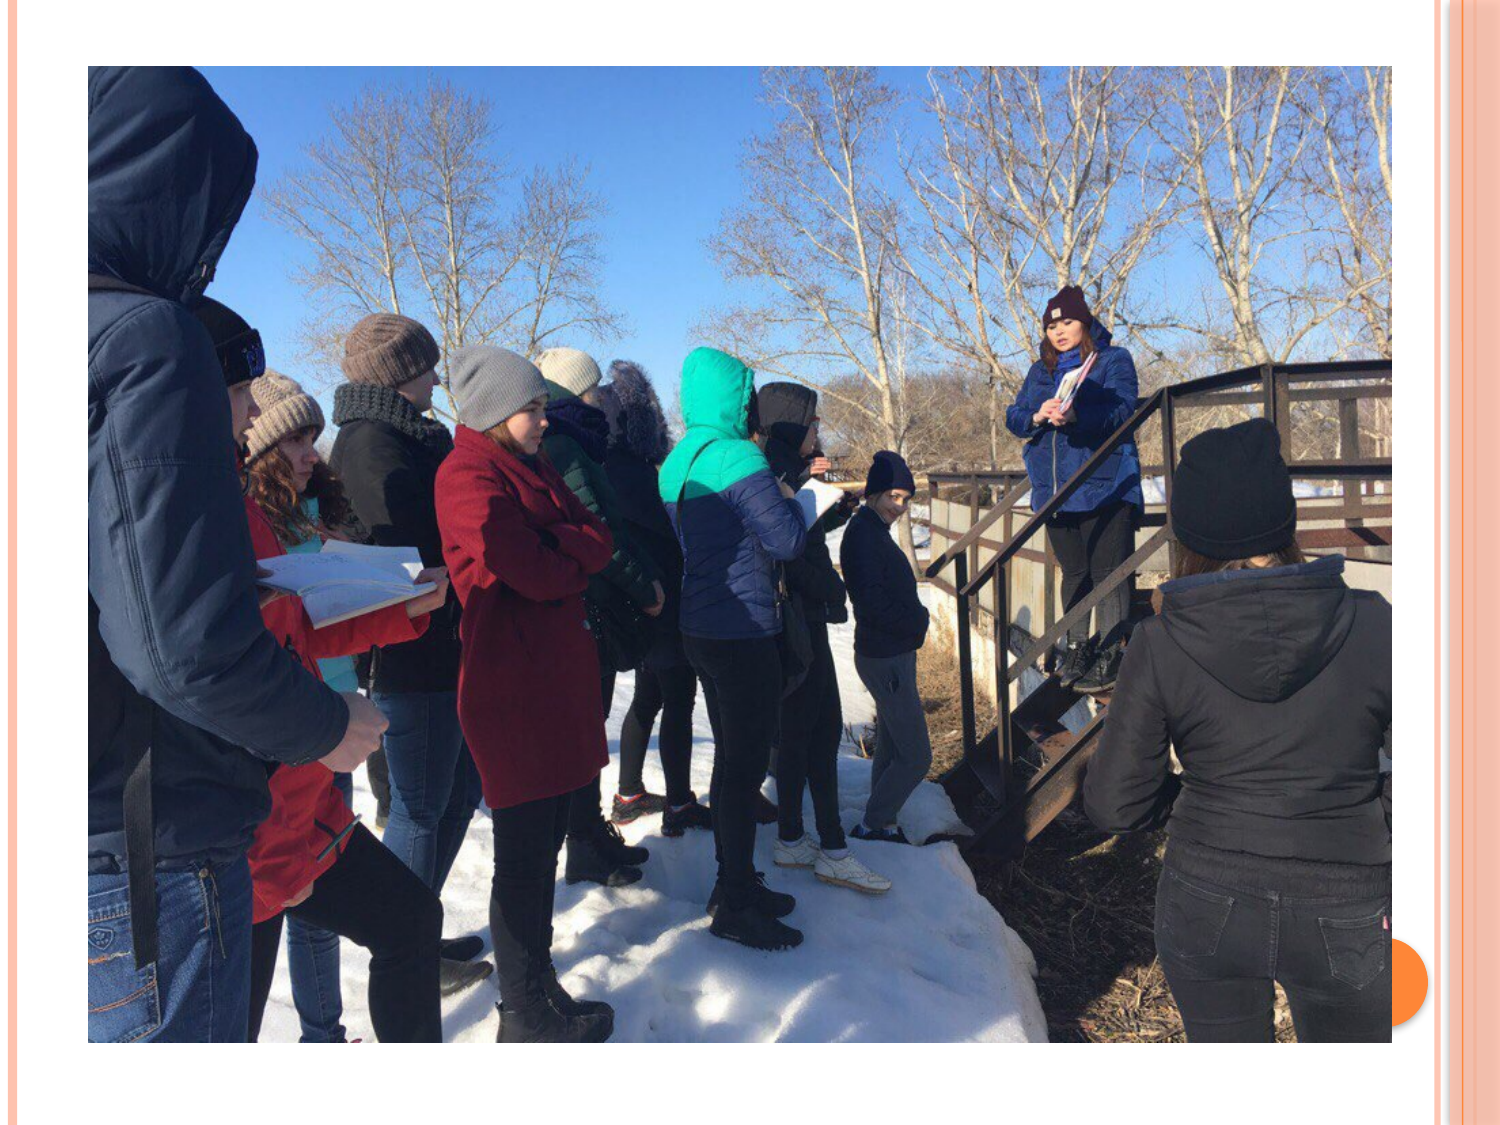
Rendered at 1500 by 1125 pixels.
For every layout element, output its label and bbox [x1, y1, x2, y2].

picture [87, 65, 1393, 1043]
